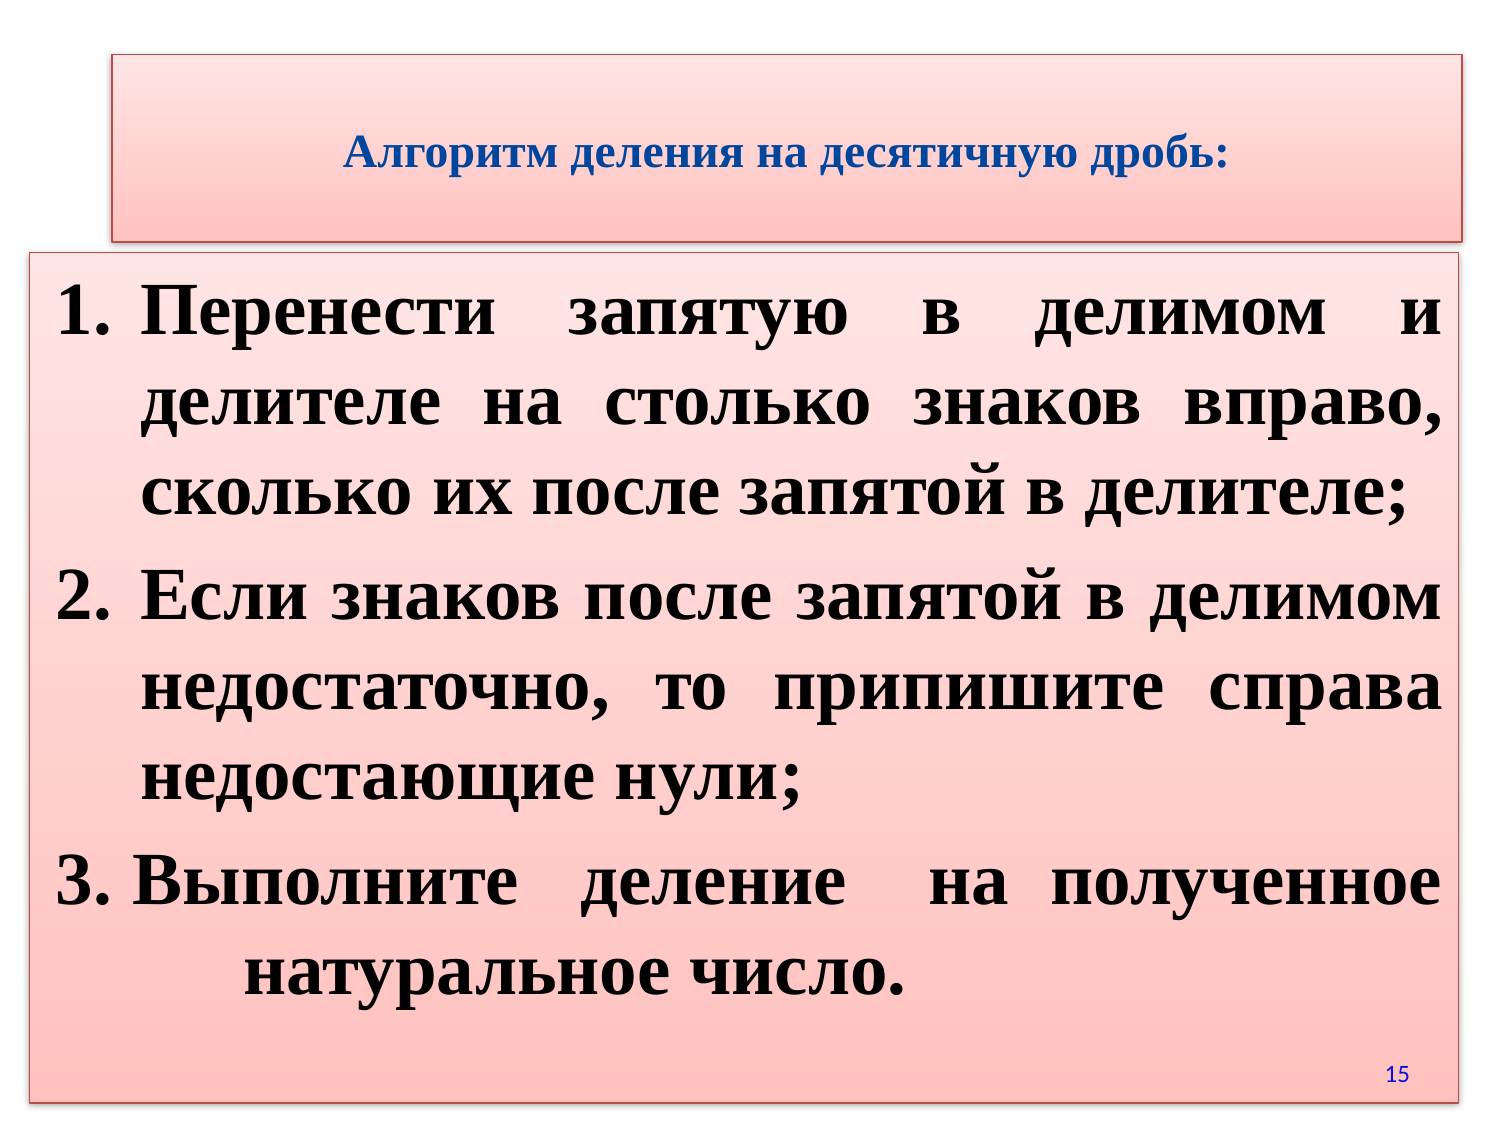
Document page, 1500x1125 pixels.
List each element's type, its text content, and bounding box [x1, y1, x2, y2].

slide_number 15 [1074, 1042, 1425, 1103]
title Алгоритм деления на десятичную дробь: [111, 54, 1463, 243]
list Перенести запятую в делимом и делителе на столько знаков вправо, сколько их после запятой в делителе; Если знаков после запятой в делимом недостаточно, то припишите справа недостающие нули; 3. Выполните деление на полученное натуральное число. [29, 252, 1459, 1104]
